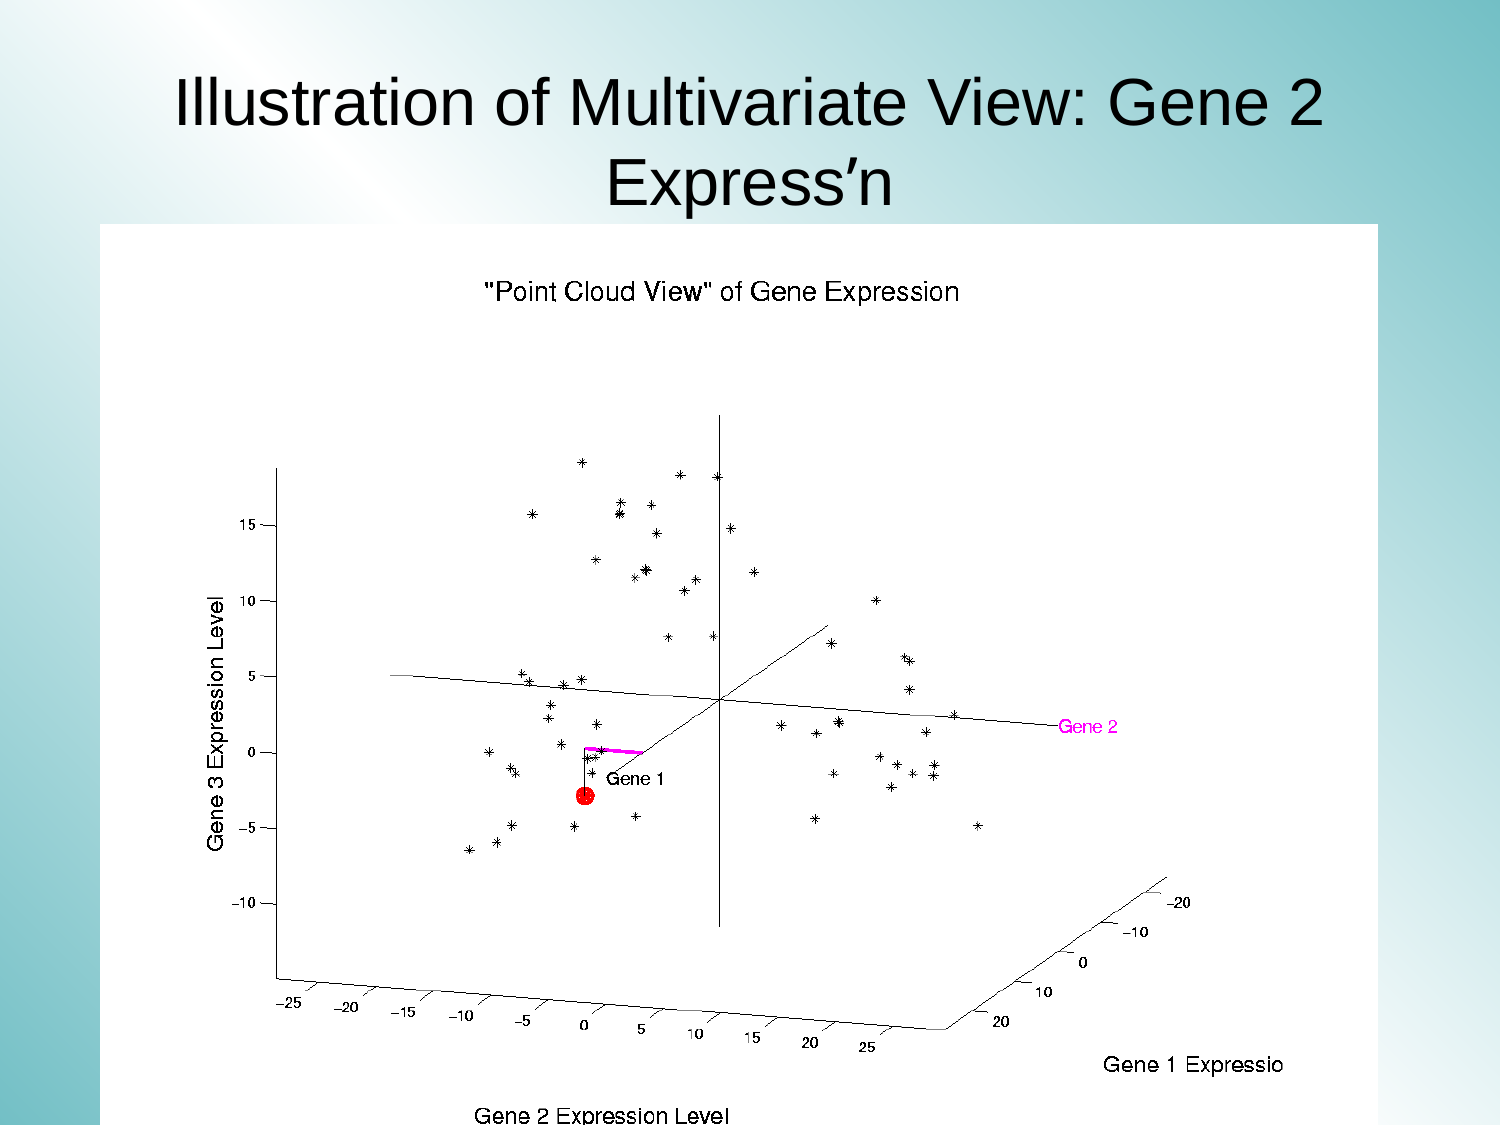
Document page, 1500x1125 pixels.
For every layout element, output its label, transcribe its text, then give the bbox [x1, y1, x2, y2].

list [99, 224, 1378, 1125]
title Illustration of Multivariate View: Gene 2 Express’n [75, 45, 1425, 233]
